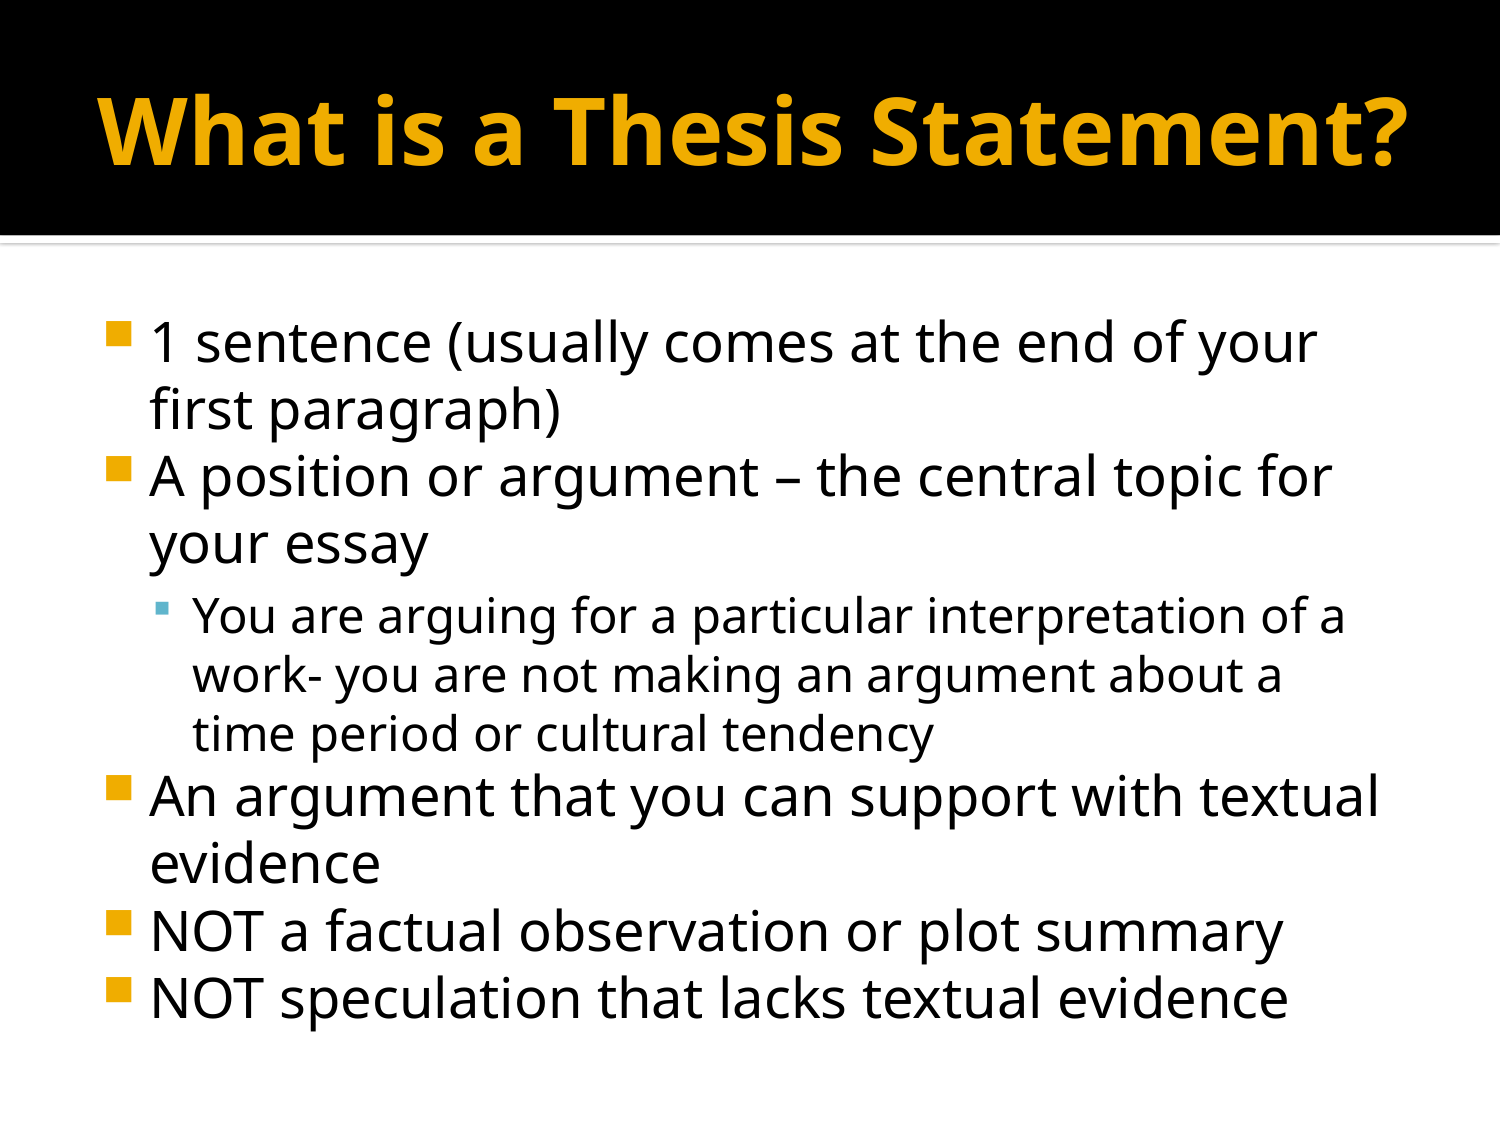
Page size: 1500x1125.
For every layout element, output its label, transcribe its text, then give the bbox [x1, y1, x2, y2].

title What is a Thesis Statement? [75, 25, 1425, 231]
list 1 sentence (usually comes at the end of your first paragraph) A position or argument – the central topic for your essay You are arguing for a particular interpretation of a work- you are not making an argument about a time period or cultural tendency An argument that you can support with textual evidence NOT a factual observation or plot summary NOT speculation that lacks textual evidence [75, 291, 1425, 1050]
